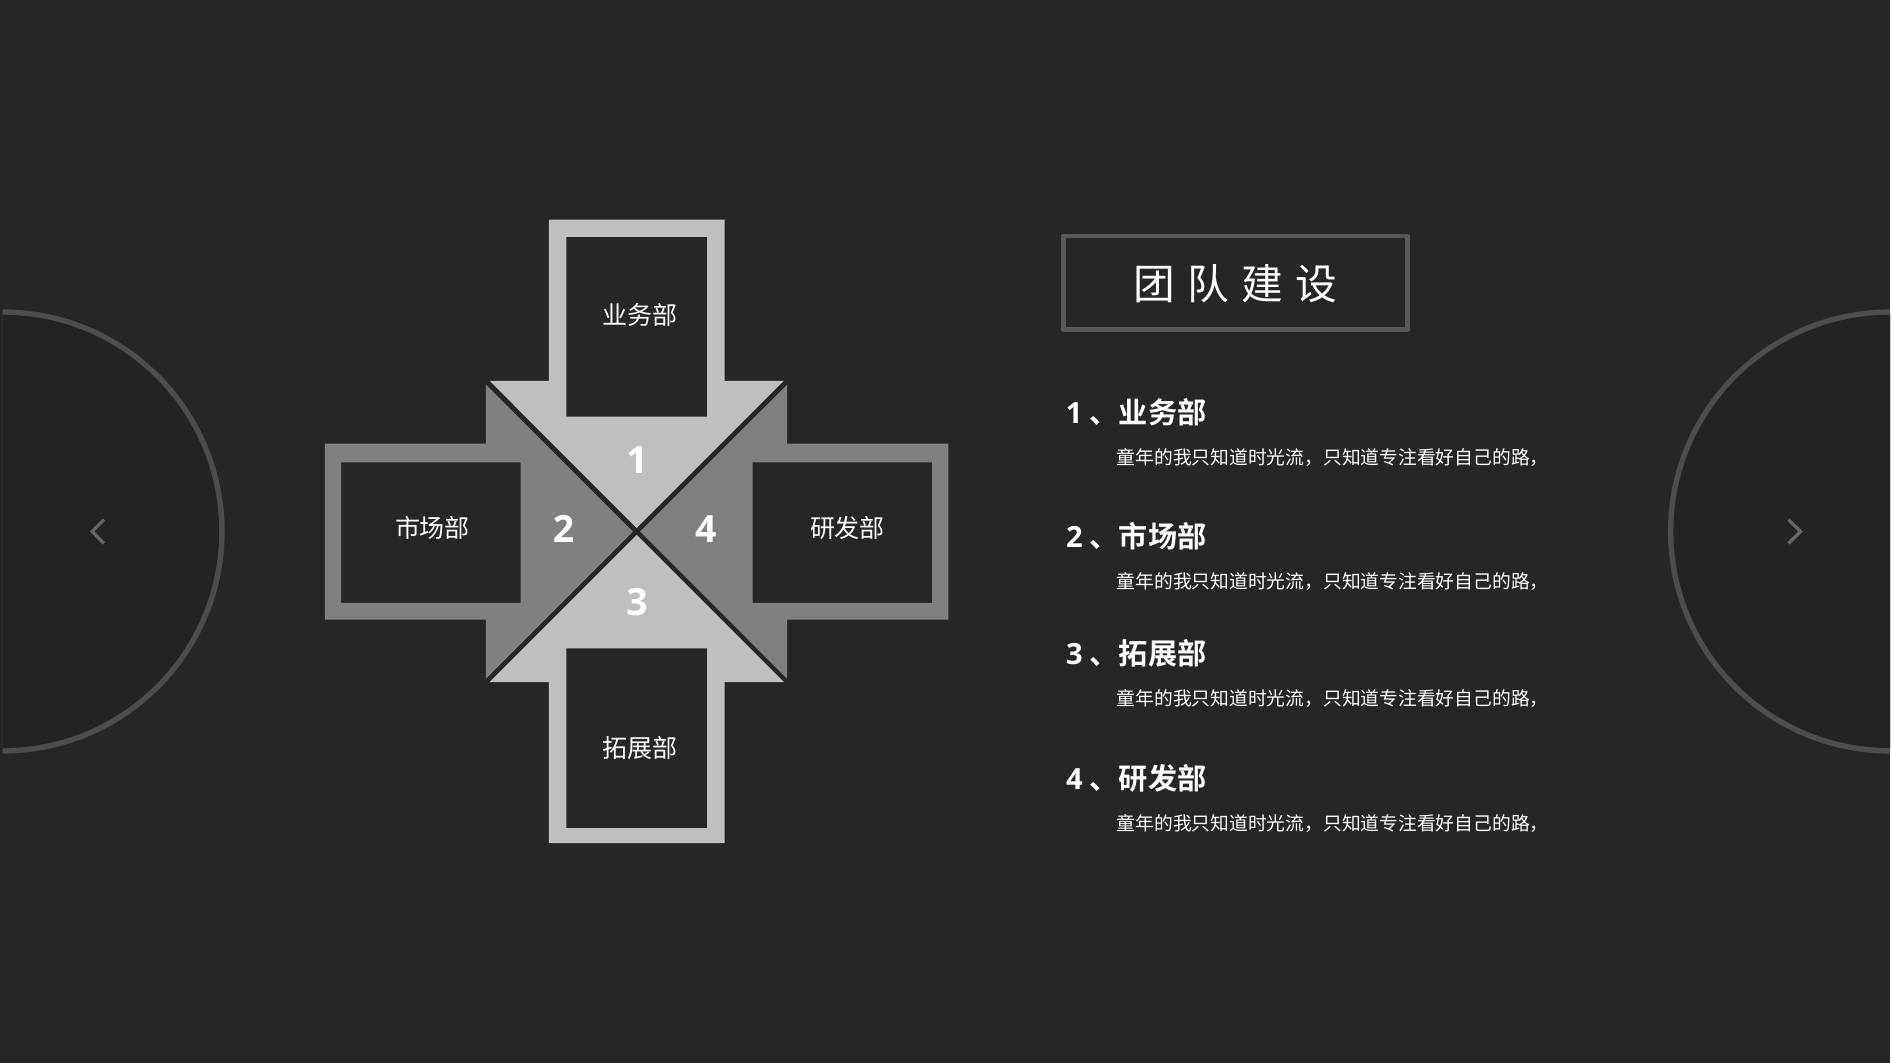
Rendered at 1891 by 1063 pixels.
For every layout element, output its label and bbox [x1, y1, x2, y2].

text_box [489, 687, 785, 844]
text_box [2, 308, 484, 755]
text_box [1062, 235, 1409, 330]
text_box [639, 384, 949, 680]
text_box [788, 308, 1891, 755]
text_box [489, 219, 785, 385]
text_box [324, 384, 634, 680]
text_box [1052, 386, 1566, 843]
